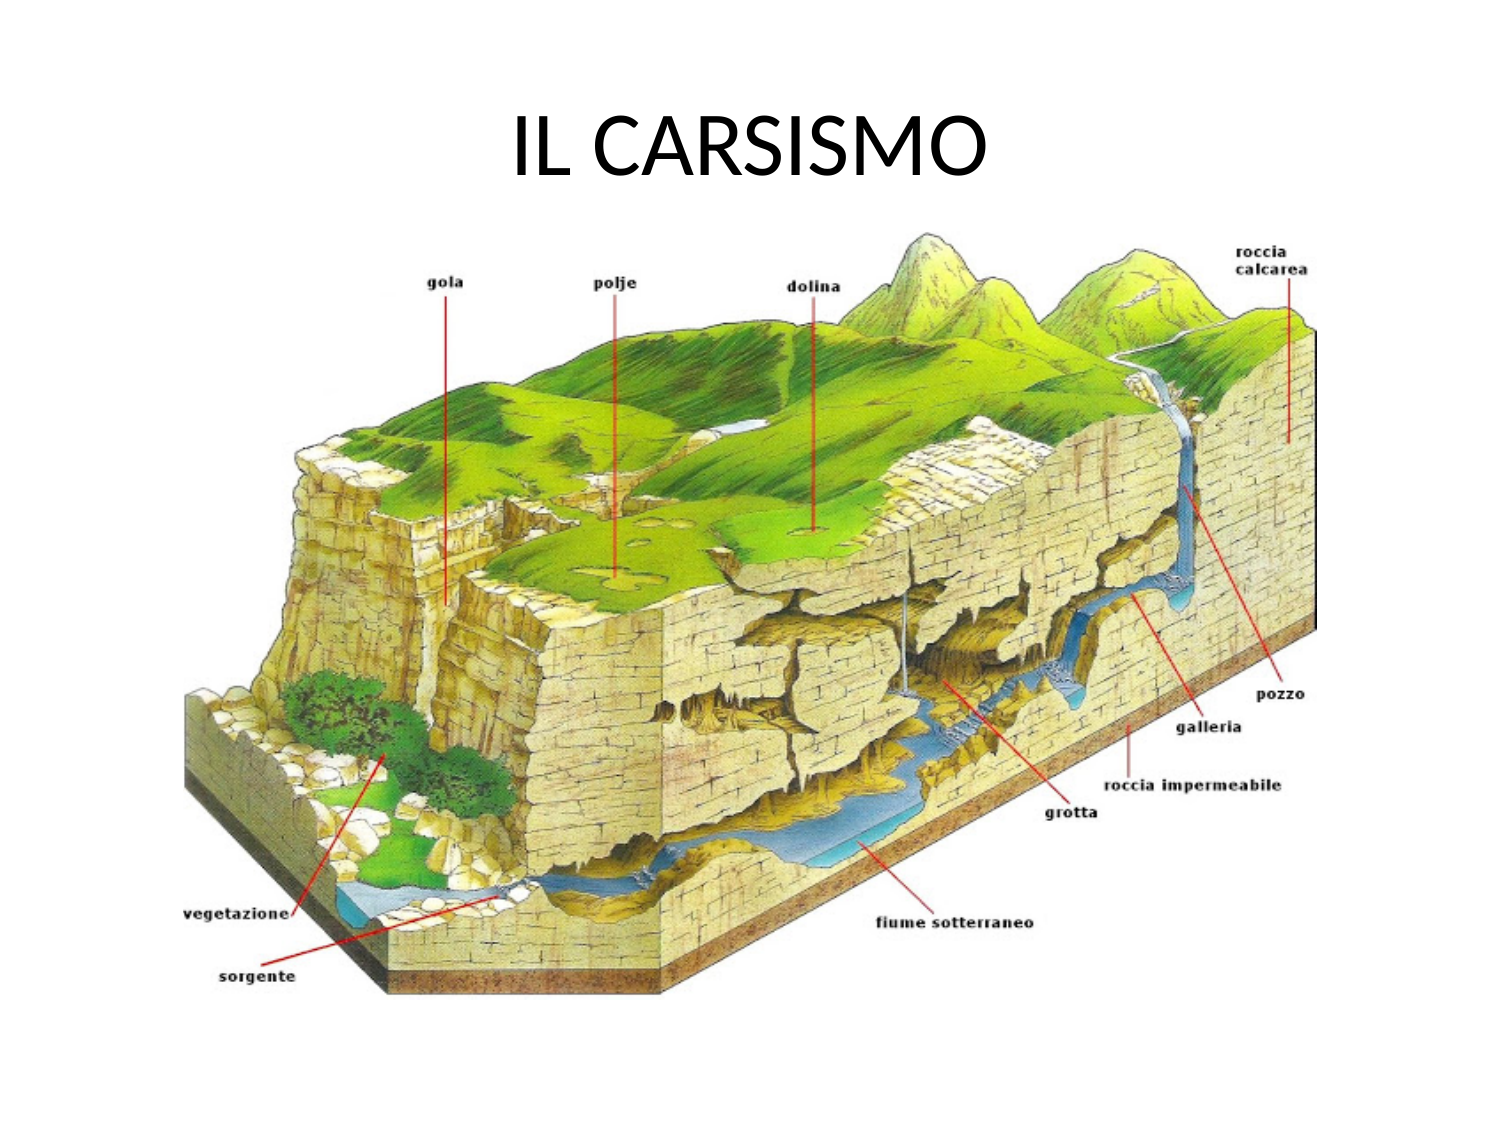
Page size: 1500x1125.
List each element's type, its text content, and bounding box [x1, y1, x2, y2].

title IL CARSISMO [75, 45, 1425, 233]
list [182, 231, 1318, 1000]
